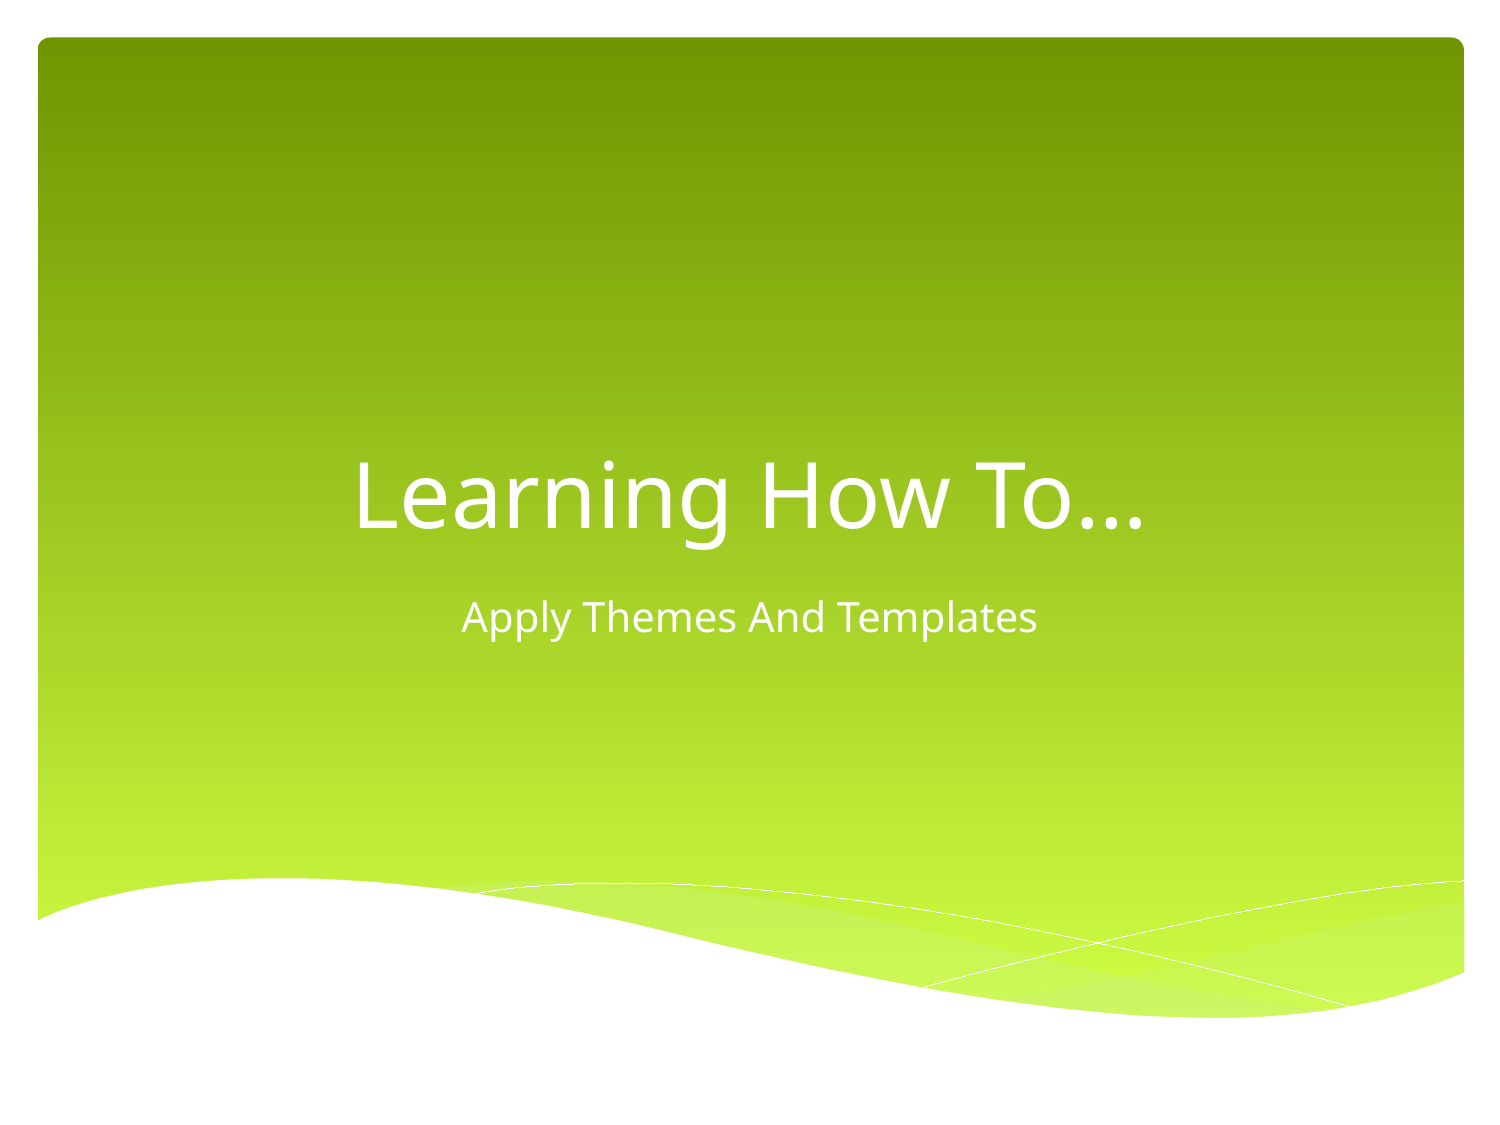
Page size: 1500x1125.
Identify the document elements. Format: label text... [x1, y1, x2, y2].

subtitle Apply Themes And Templates [225, 583, 1275, 825]
title Learning How To… [112, 262, 1388, 555]
